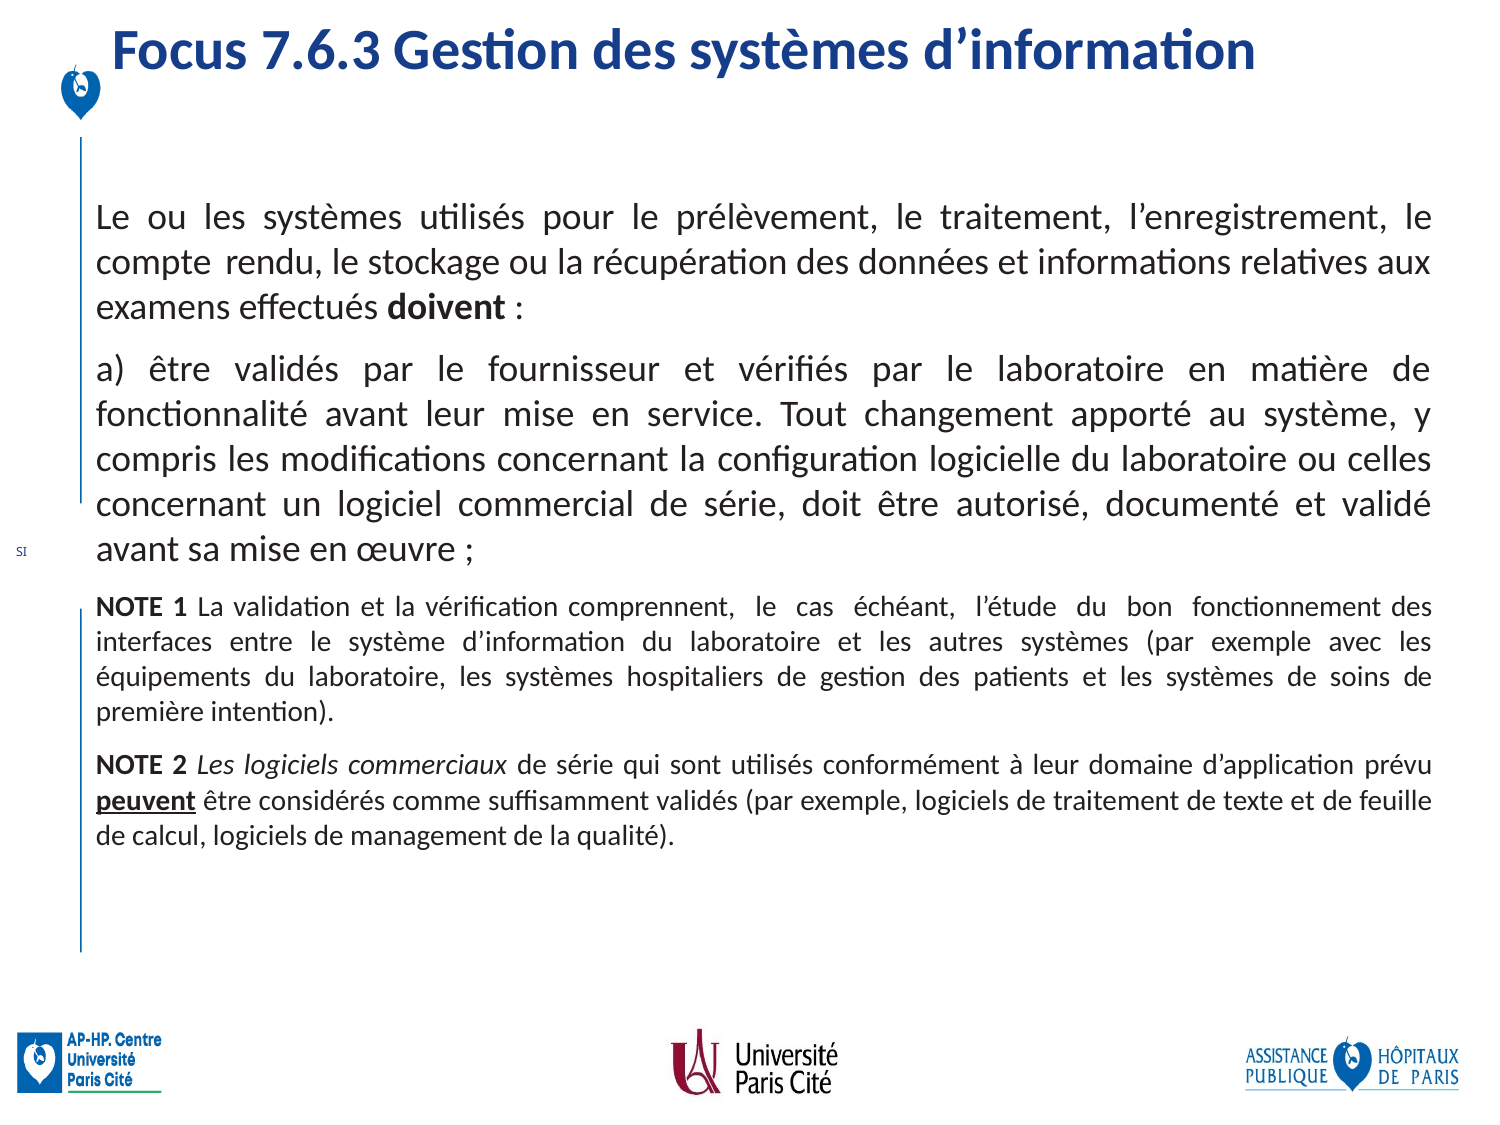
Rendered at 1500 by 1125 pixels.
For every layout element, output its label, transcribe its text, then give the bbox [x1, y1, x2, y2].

picture [16, 1031, 162, 1094]
picture [1245, 1035, 1459, 1092]
picture [58, 62, 103, 122]
text_box SI [14, 541, 81, 559]
picture [666, 1024, 839, 1103]
text_box Le ou les systèmes utilisés pour le prélèvement, le traitement, l’enregistrement, le compte rendu, le stockage ou la récupération des données et informations relatives aux examens effectués doivent : a) être validés par le fournisseur et vérifiés par le laboratoire en matière de fonctionnalité avant leur mise en service. Tout changement apporté au système, y compris les modifications concernant la configuration logicielle du laboratoire ou celles concernant un logiciel commercial de série, doit être autorisé, documenté et validé avant sa mise en œuvre ; NOTE 1 La validation et la vérification comprennent, le cas échéant, l’étude du bon fonctionnement des interfaces entre le système d’information du laboratoire et les autres systèmes (par exemple avec les équipements du laboratoire, les systèmes hospitaliers de gestion des patients et les systèmes de soins de première intention). NOTE 2 Les logiciels commerciaux de série qui sont utilisés conformément à leur domaine d’application prévu peuvent être considérés comme suffisamment validés (par exemple, logiciels de traitement de texte et de feuille de calcul, logiciels de management de la qualité). [81, 184, 1447, 859]
title Focus 7.6.3 Gestion des systèmes d’information [112, 19, 1336, 83]
